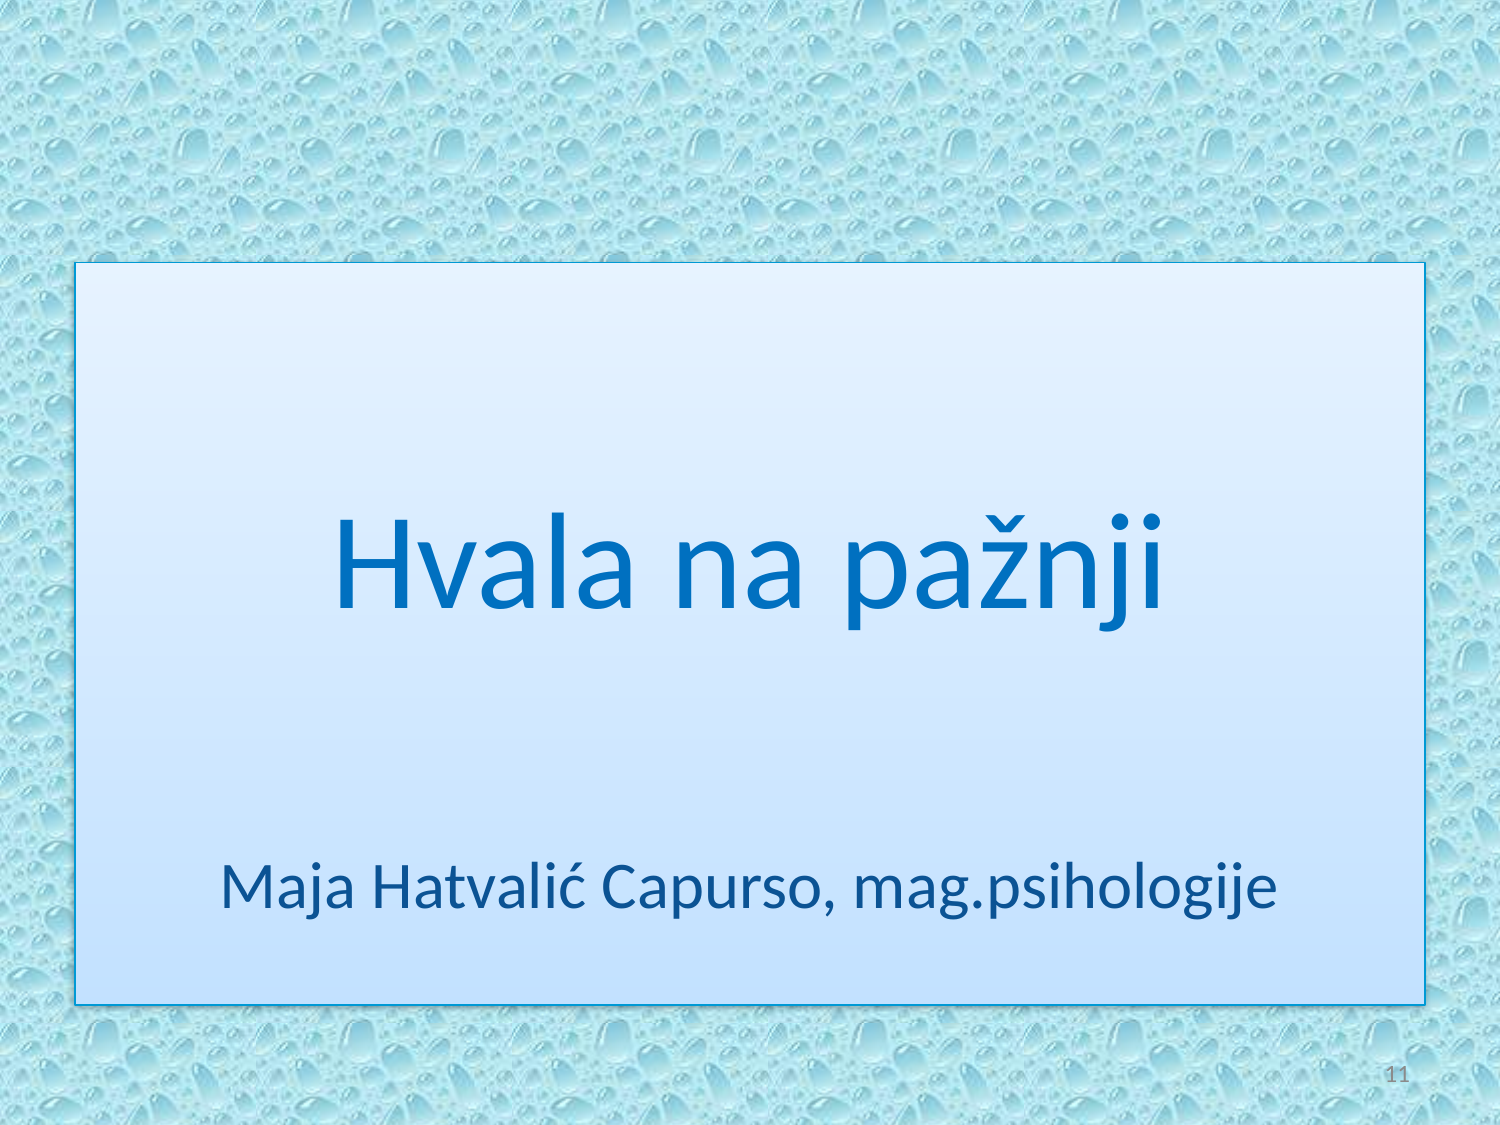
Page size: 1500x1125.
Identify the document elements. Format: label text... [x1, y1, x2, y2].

slide_number 11 [1074, 1042, 1425, 1103]
picture [0, 0, 1500, 1125]
list Hvala na pažnji Maja Hatvalić Capurso, mag.psihologije [74, 262, 1426, 1006]
